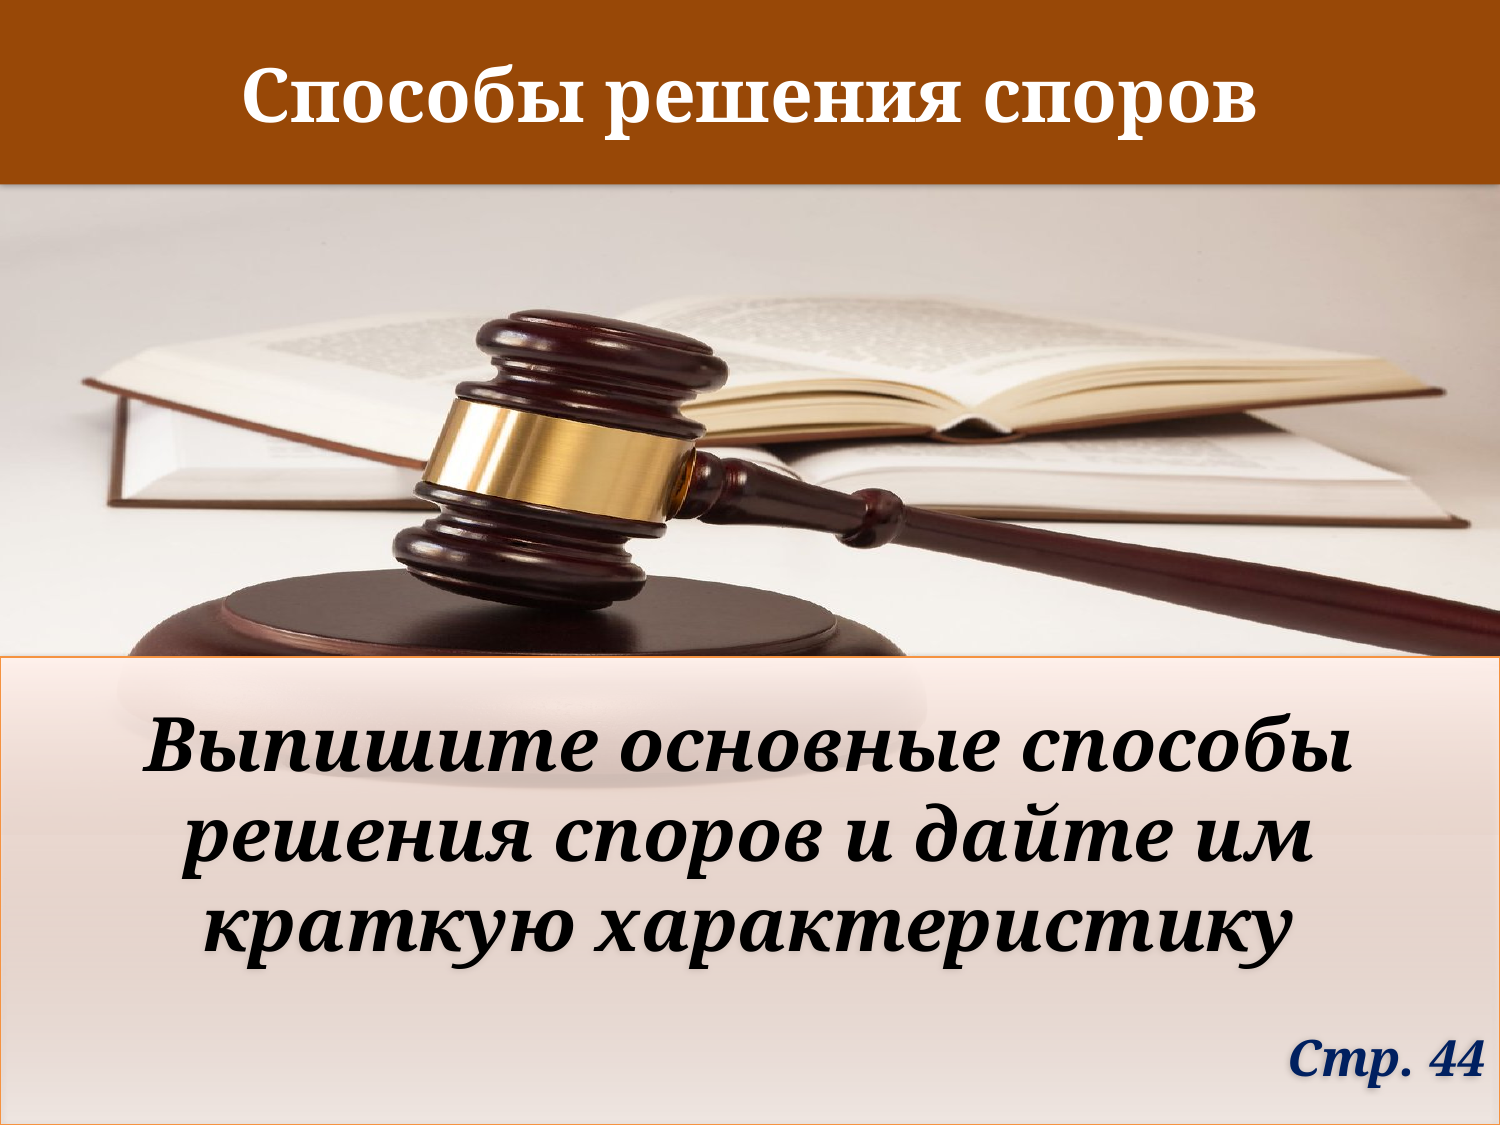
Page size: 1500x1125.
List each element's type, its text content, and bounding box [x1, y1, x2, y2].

picture [0, 184, 1500, 835]
text_box Выпишите основные способы решения споров и дайте им краткую характеристику Стр. 44 [0, 842, 1500, 1125]
text_box Способы решения споров [0, 0, 1500, 183]
